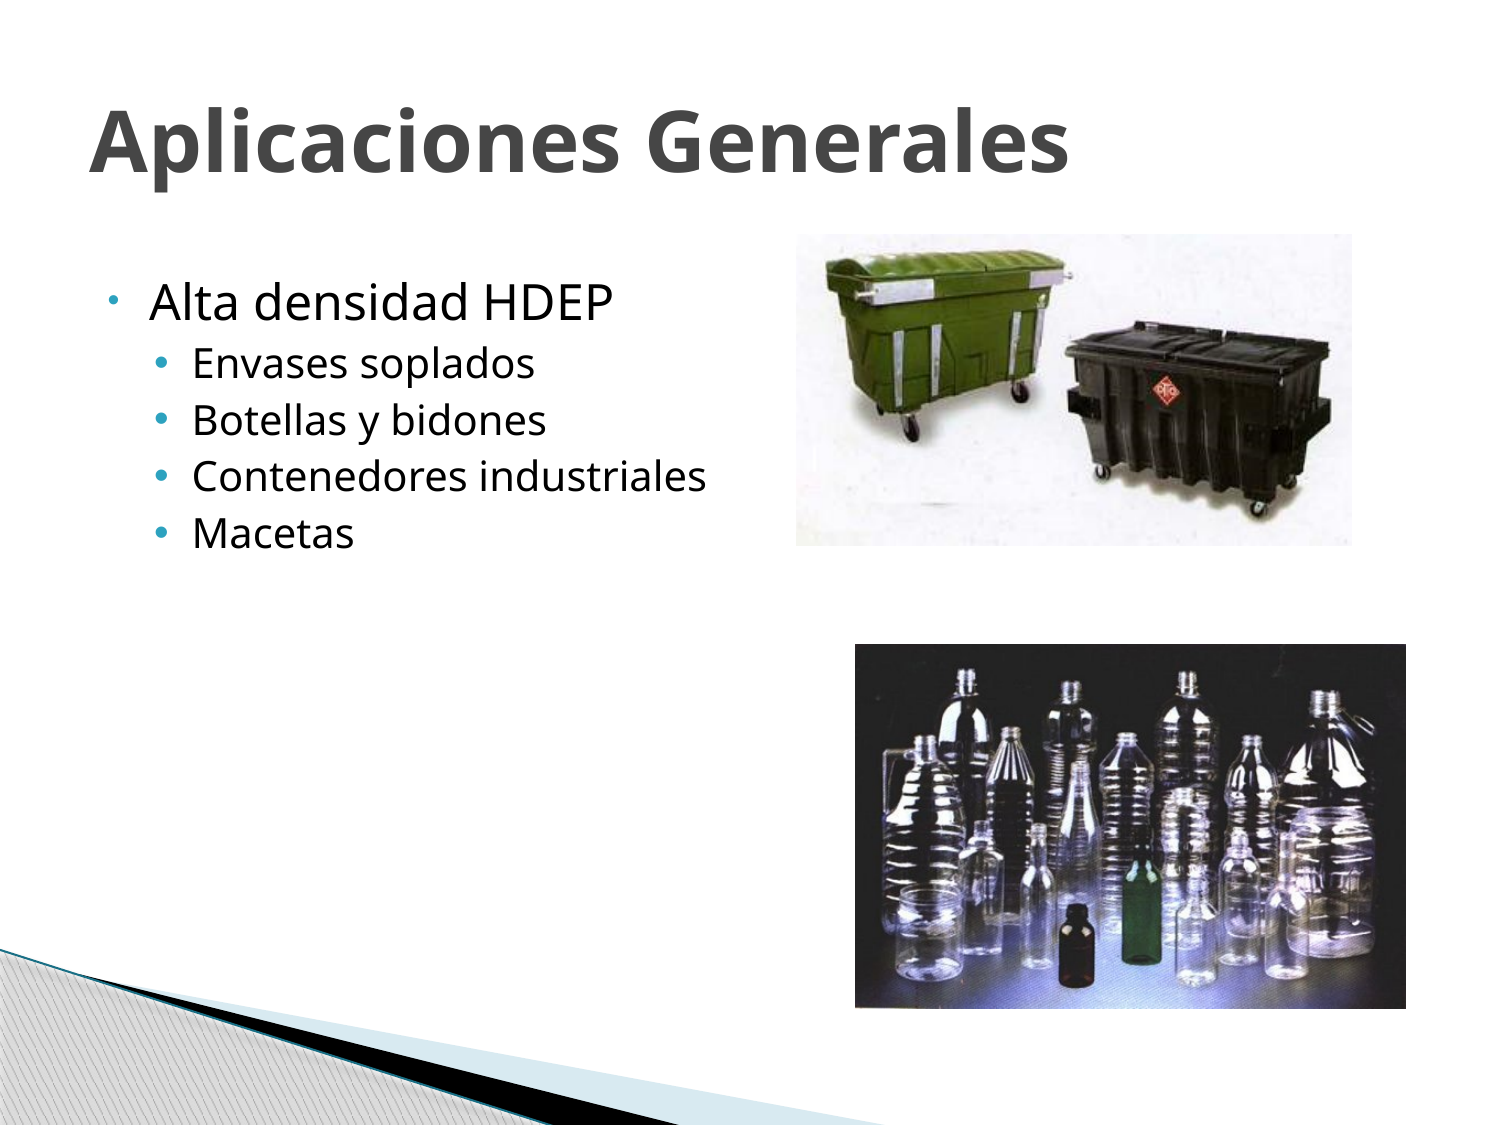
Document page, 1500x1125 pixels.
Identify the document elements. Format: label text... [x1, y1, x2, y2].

title Aplicaciones Generales [75, 45, 1425, 233]
list Alta densidad HDEP Envases soplados Botellas y bidones Contenedores industriales Macetas [75, 262, 786, 715]
picture [855, 644, 1406, 1009]
picture [796, 234, 1352, 546]
